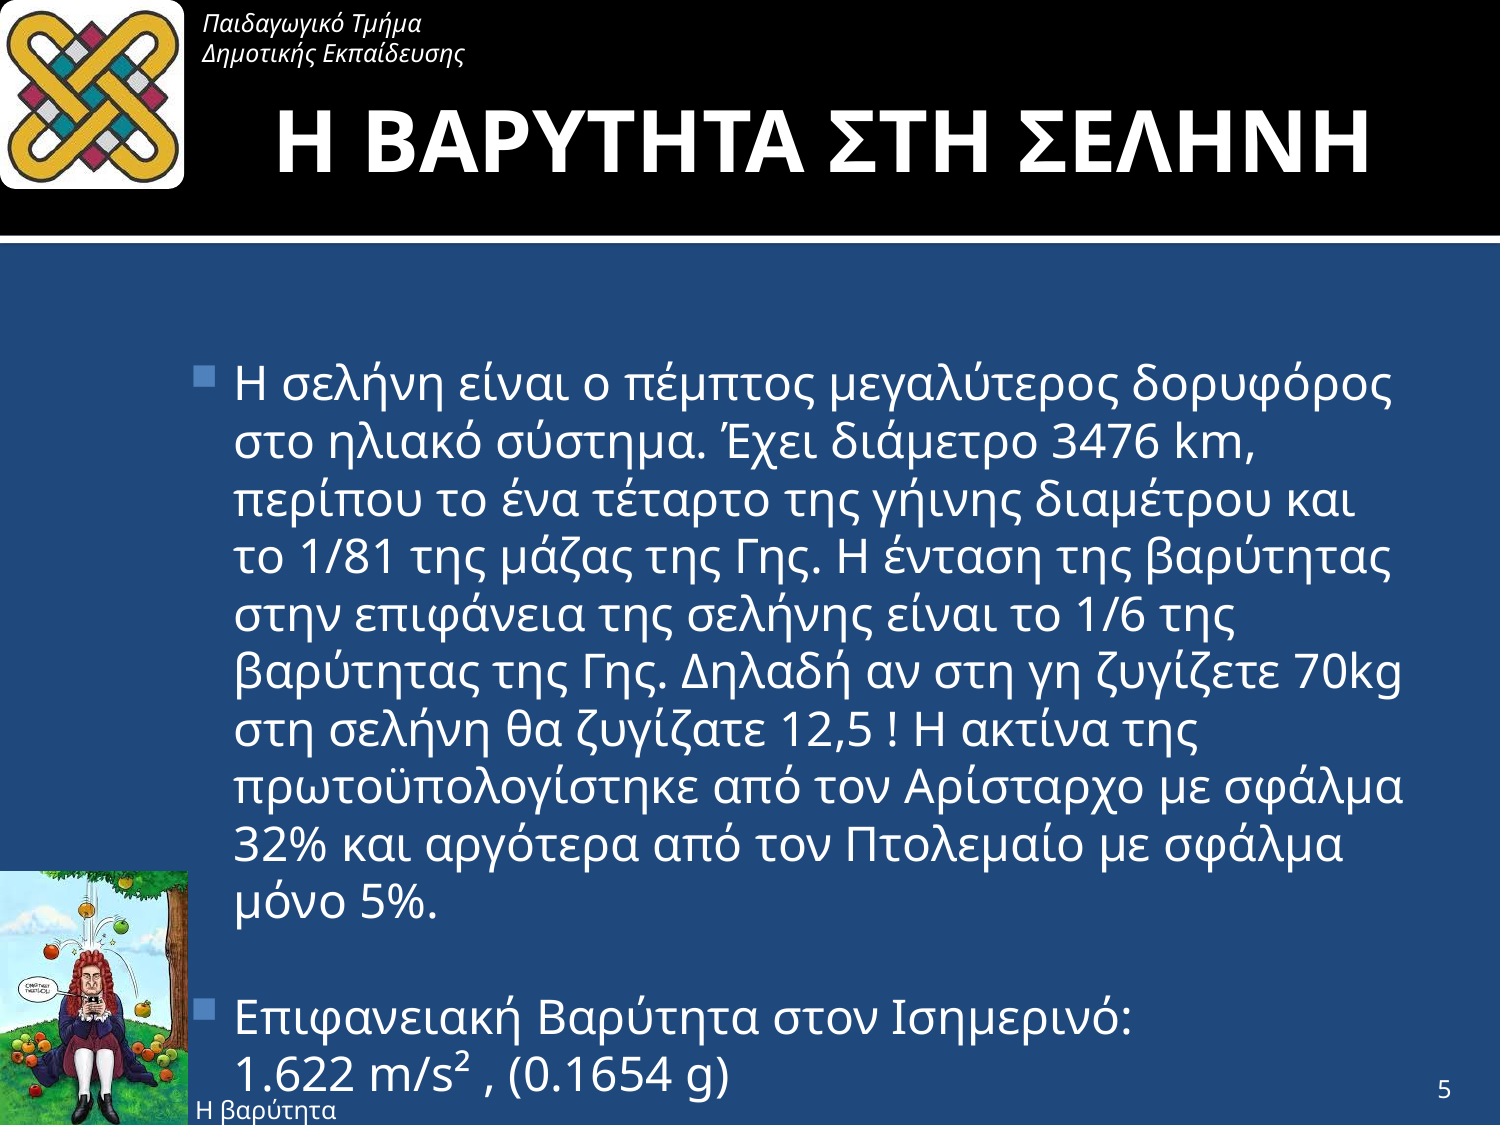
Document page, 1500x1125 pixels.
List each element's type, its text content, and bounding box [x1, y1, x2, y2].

footer Η βαρύτητα [193, 1080, 1091, 1125]
text_box Παιδαγωγικό Τμήμα Δημοτικής Εκπαίδευσης [187, 0, 610, 75]
picture [0, 0, 185, 189]
slide_number 5 [1345, 1062, 1467, 1108]
list H σελήνη είναι ο πέμπτος μεγαλύτερος δορυφόρος στο ηλιακό σύστημα. Έχει διάμετρο 3476 km, περίπου το ένα τέταρτο της γήινης διαμέτρου και το 1/81 της μάζας της Γης. Η ένταση της βαρύτητας στην επιφάνεια της σελήνης είναι το 1/6 της βαρύτητας της Γης. Δηλαδή αν στη γη ζυγίζετε 70kg στη σελήνη θα ζυγίζατε 12,5 ! Η ακτίνα της πρωτοϋπολογίστηκε από τον Αρίσταρχο με σφάλμα 32% και αργότερα από τον Πτολεμαίο με σφάλμα μόνο 5%. Επιφανειακή Βαρύτητα στον Ισημερινό: 1.622 m/s² , (0.1654 g) [164, 222, 1425, 1125]
picture [0, 871, 188, 1125]
title Η ΒΑΡΥΤΗΤΑ ΣΤΗ ΣΕΛΗΝΗ [257, 35, 1395, 222]
